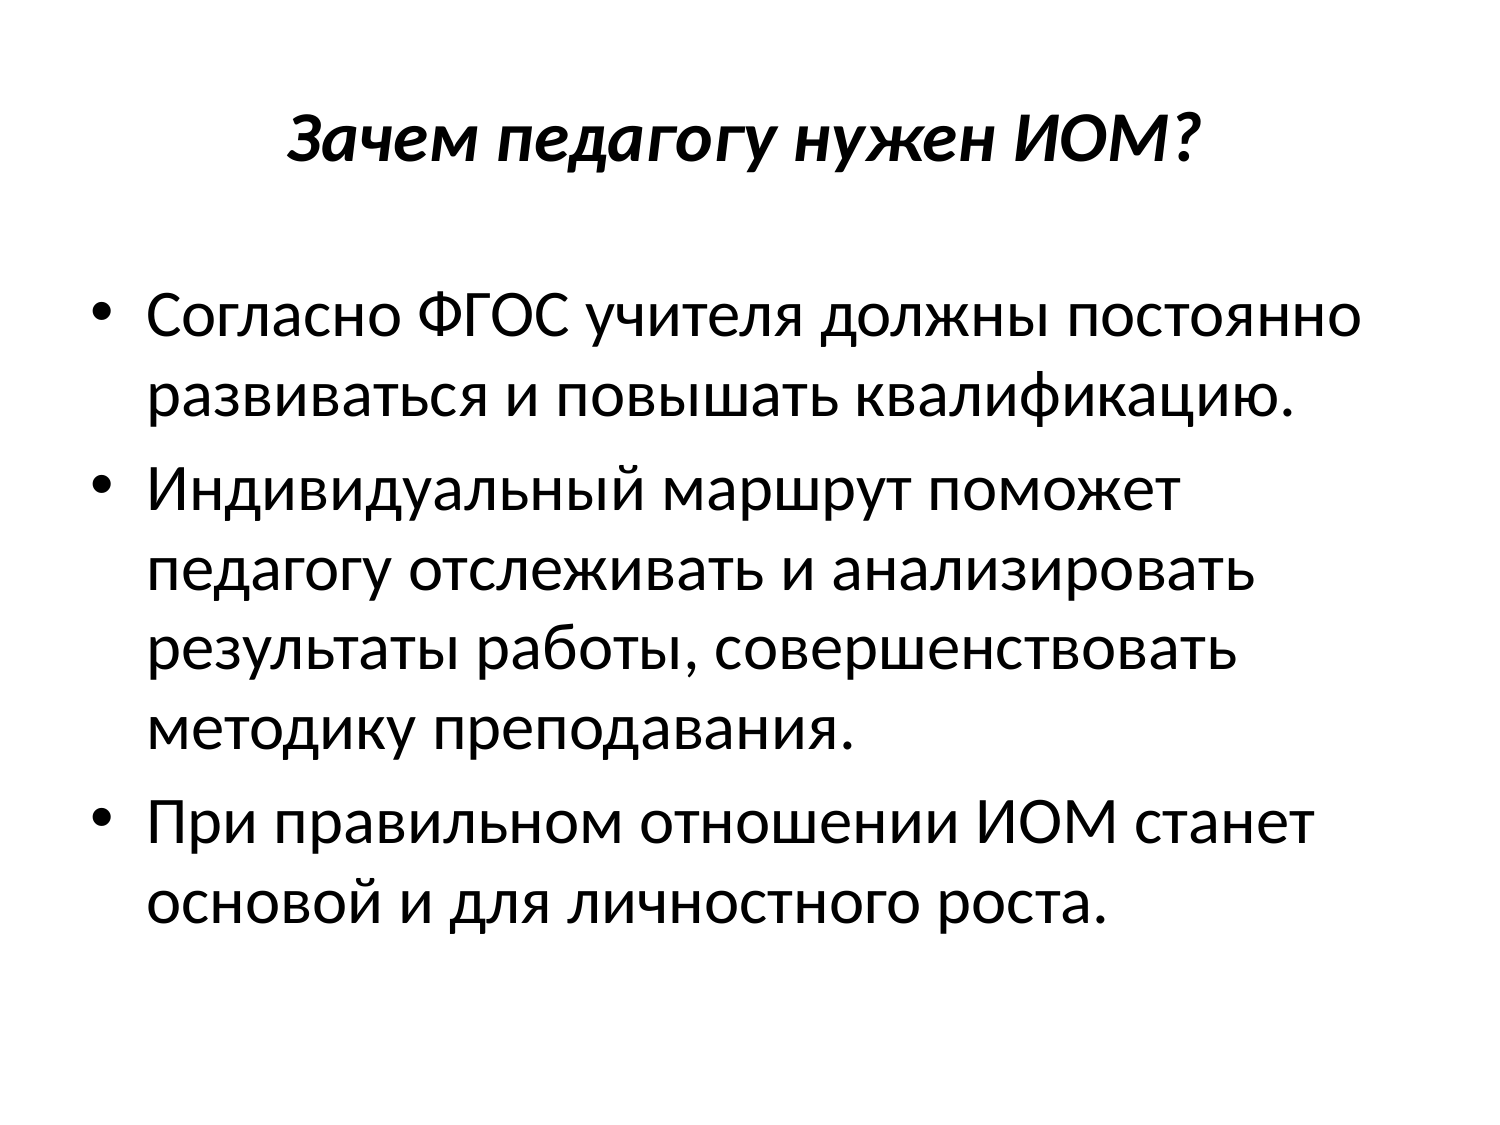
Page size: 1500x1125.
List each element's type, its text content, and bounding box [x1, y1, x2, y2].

list Согласно ФГОС учителя должны постоянно развиваться и повышать квалификацию. Индивидуальный маршрут поможет педагогу отслеживать и анализировать результаты работы, совершенствовать методику преподавания. При правильном отношении ИОМ станет основой и для личностного роста. [75, 262, 1425, 1005]
title Зачем педагогу нужен ИОМ? [70, 82, 1421, 270]
